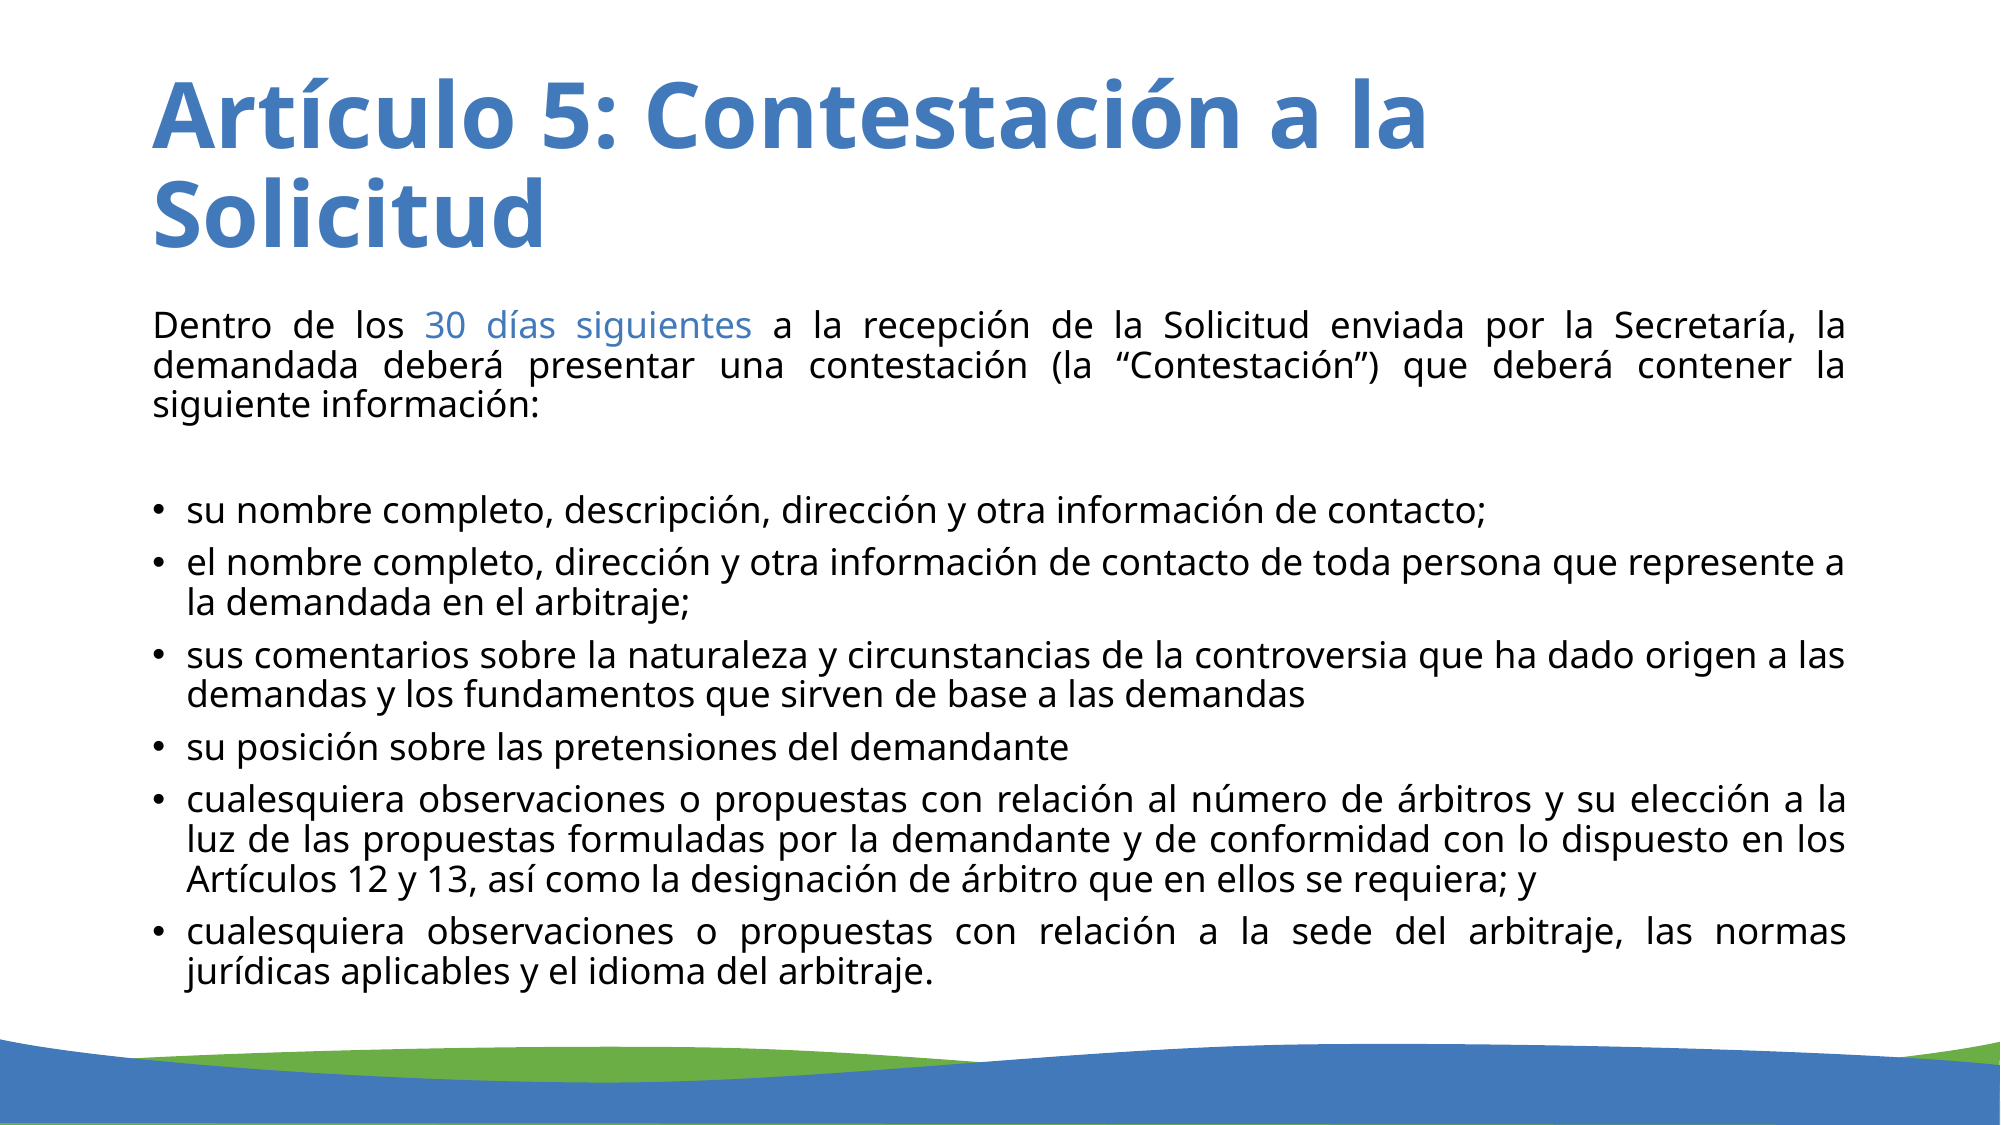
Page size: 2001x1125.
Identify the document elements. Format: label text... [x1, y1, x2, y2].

list Dentro de los 30 días siguientes a la recepción de la Solicitud enviada por la Secretaría, la demandada deberá presentar una contestación (la “Contestación”) que deberá contener la siguiente información: su nombre completo, descripción, dirección y otra información de contacto; el nombre completo, dirección y otra información de contacto de toda persona que represente a la demandada en el arbitraje; sus comentarios sobre la naturaleza y circunstancias de la controversia que ha dado origen a las demandas y los fundamentos que sirven de base a las demandas su posición sobre las pretensiones del demandante cualesquiera observaciones o propuestas con relación al número de árbitros y su elección a la luz de las propuestas formuladas por la demandante y de conformidad con lo dispuesto en los Artículos 12 y 13, así como la designación de árbitro que en ellos se requiera; y cualesquiera observaciones o propuestas con relación a la sede del arbitraje, las normas jurídicas aplicables y el idioma del arbitraje. [137, 299, 1863, 1014]
title Artículo 5: Contestación a la Solicitud [137, 59, 1863, 278]
